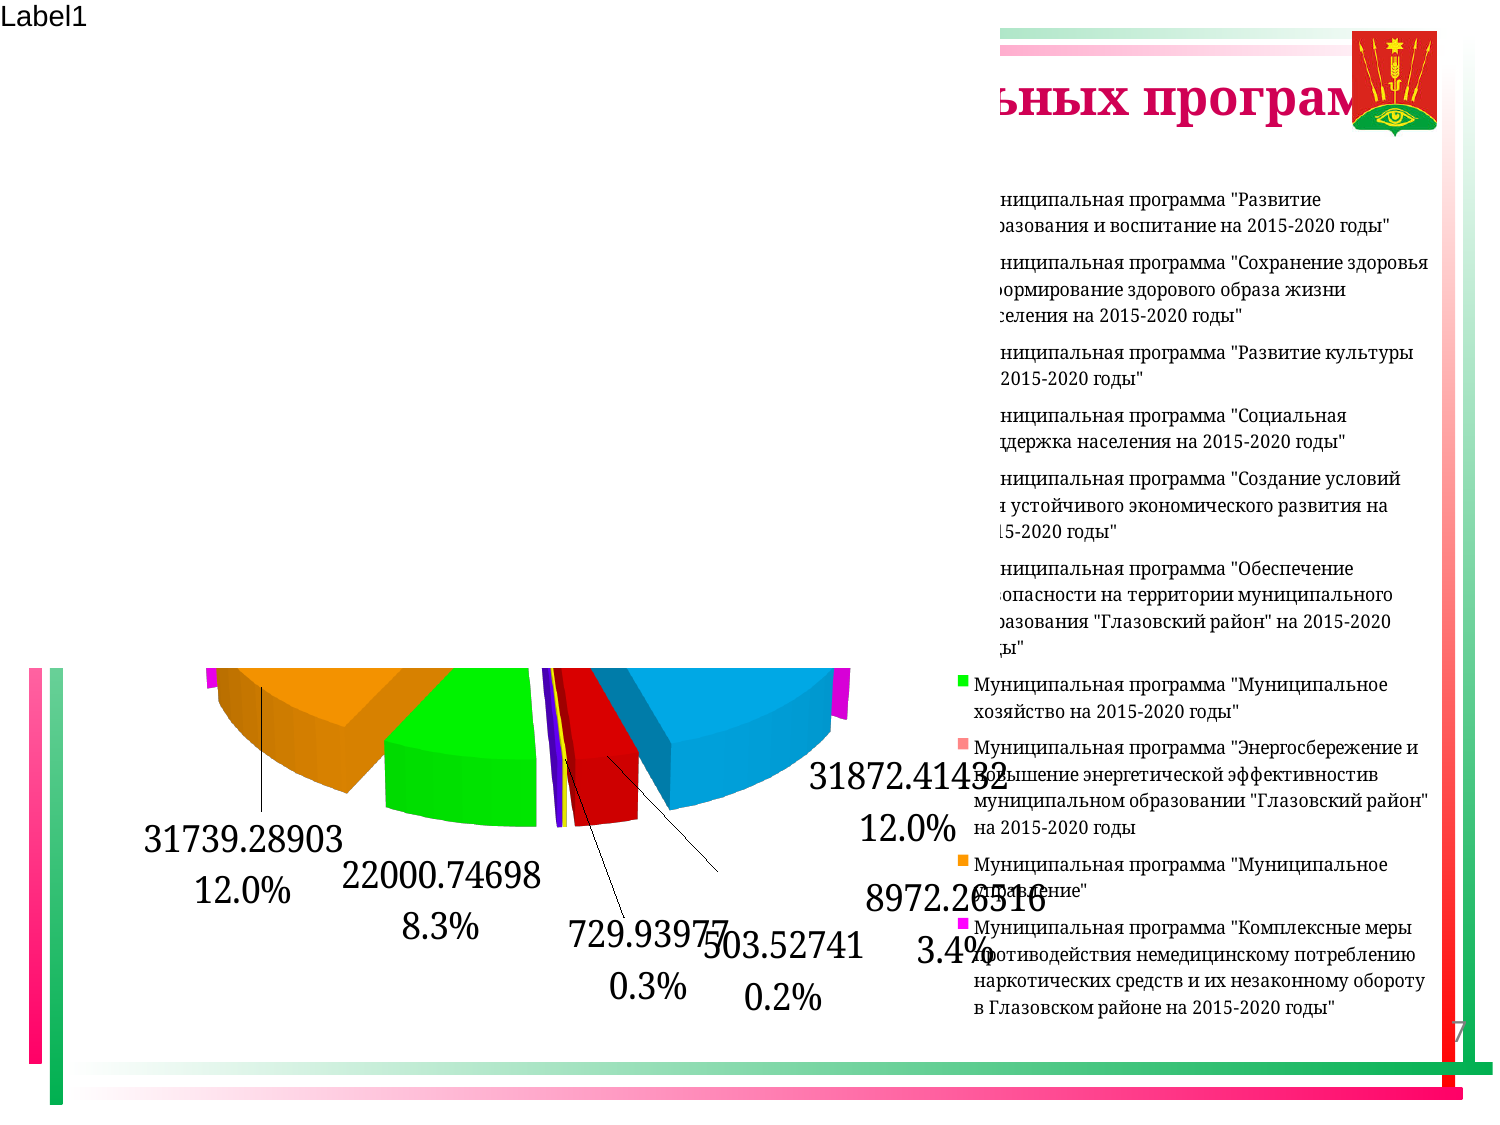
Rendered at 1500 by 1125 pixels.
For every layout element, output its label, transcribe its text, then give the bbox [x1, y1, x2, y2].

picture [1352, 31, 1437, 138]
chart [64, 172, 1448, 1125]
slide_number 7 [1450, 987, 1500, 1062]
title Структура исполнения Муниципальных программ [1000, 58, 1437, 171]
